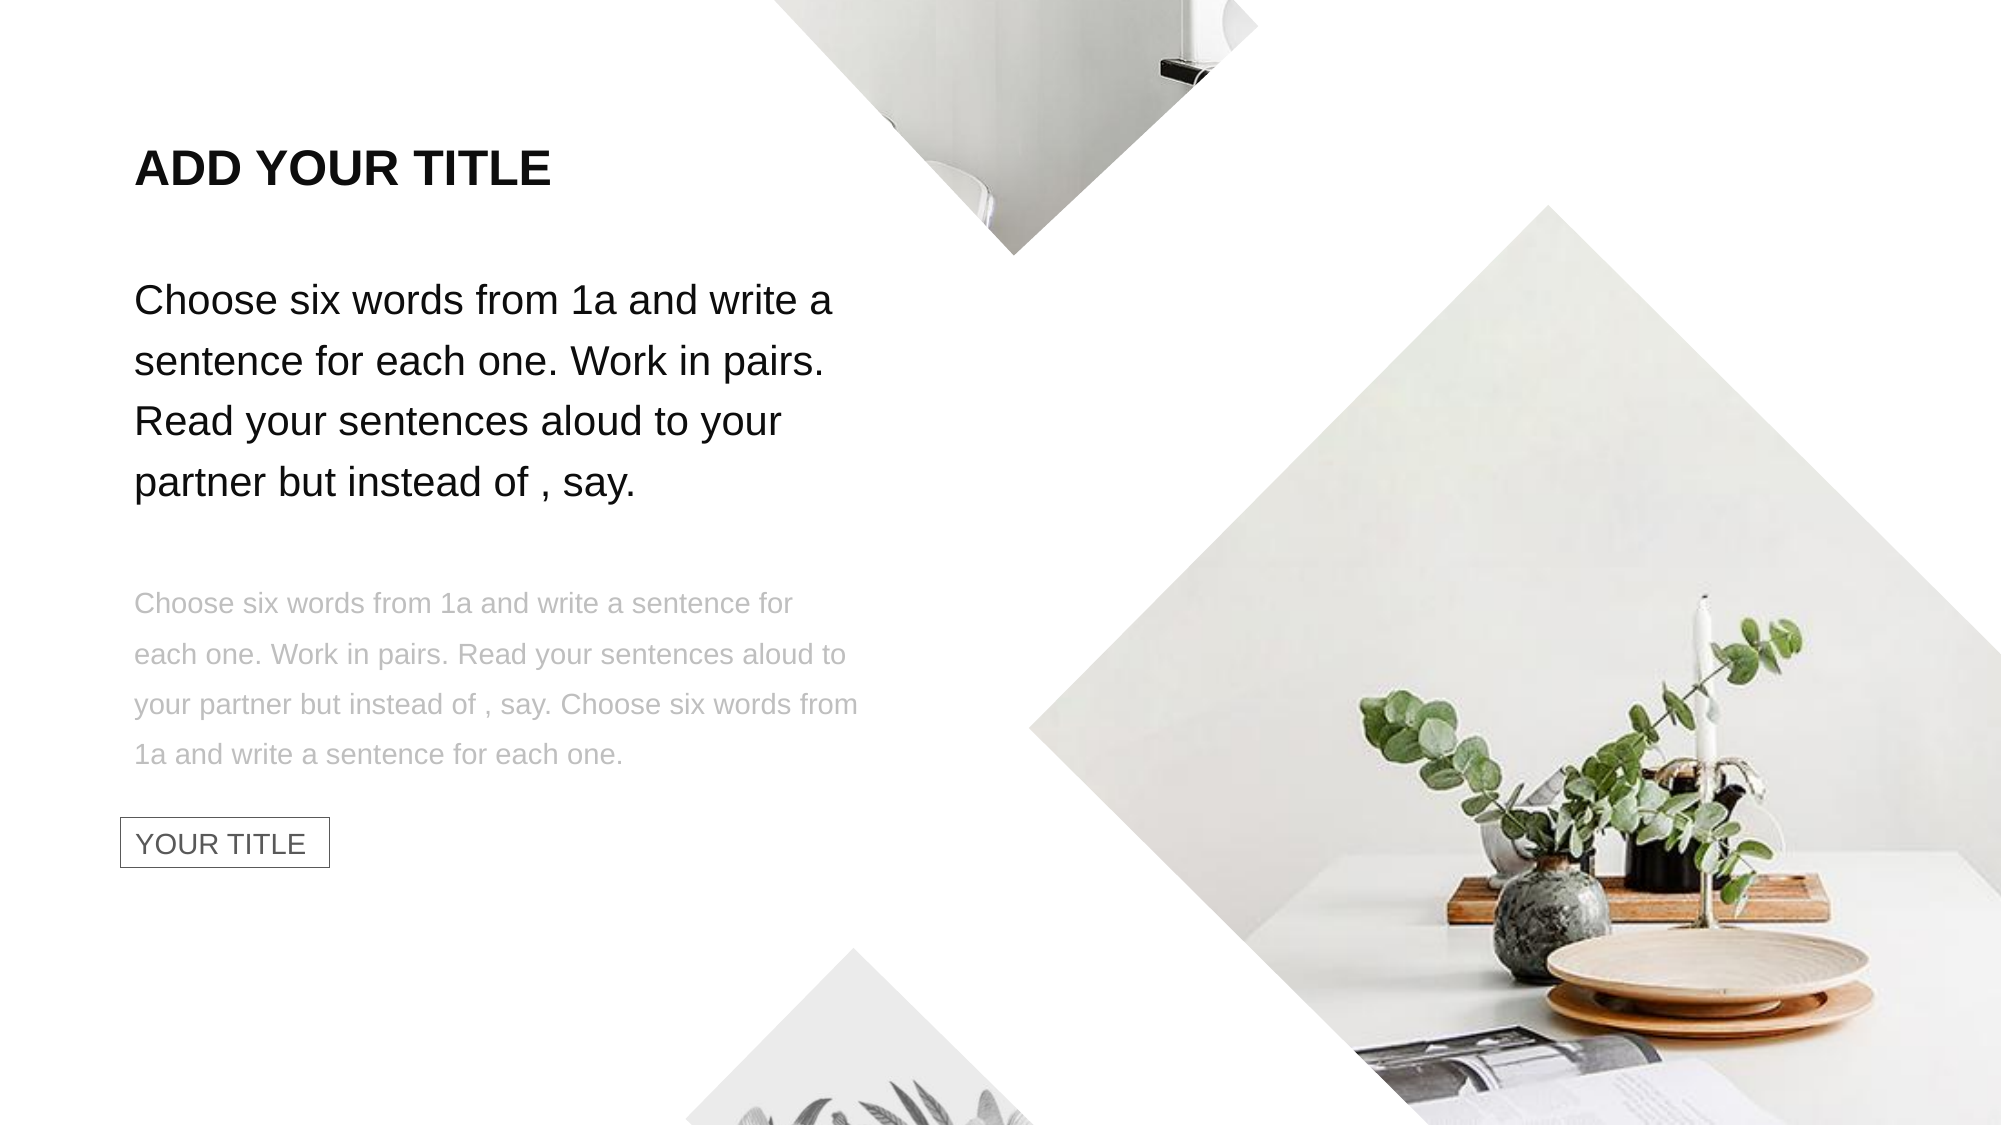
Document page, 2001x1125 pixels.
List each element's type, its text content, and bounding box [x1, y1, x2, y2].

text_box YOUR TITLE [120, 817, 330, 868]
picture [519, 0, 2001, 1125]
text_box Choose six words from 1a and write a sentence for each one. Work in pairs. Read your sentences aloud to your partner but instead of , say. [119, 255, 930, 512]
text_box Choose six words from 1a and write a sentence for each one. Work in pairs. Read your sentences aloud to your partner but instead of , say. Choose six words from 1a and write a sentence for each one. [119, 562, 879, 778]
text_box ADD YOUR TITLE [119, 128, 519, 203]
